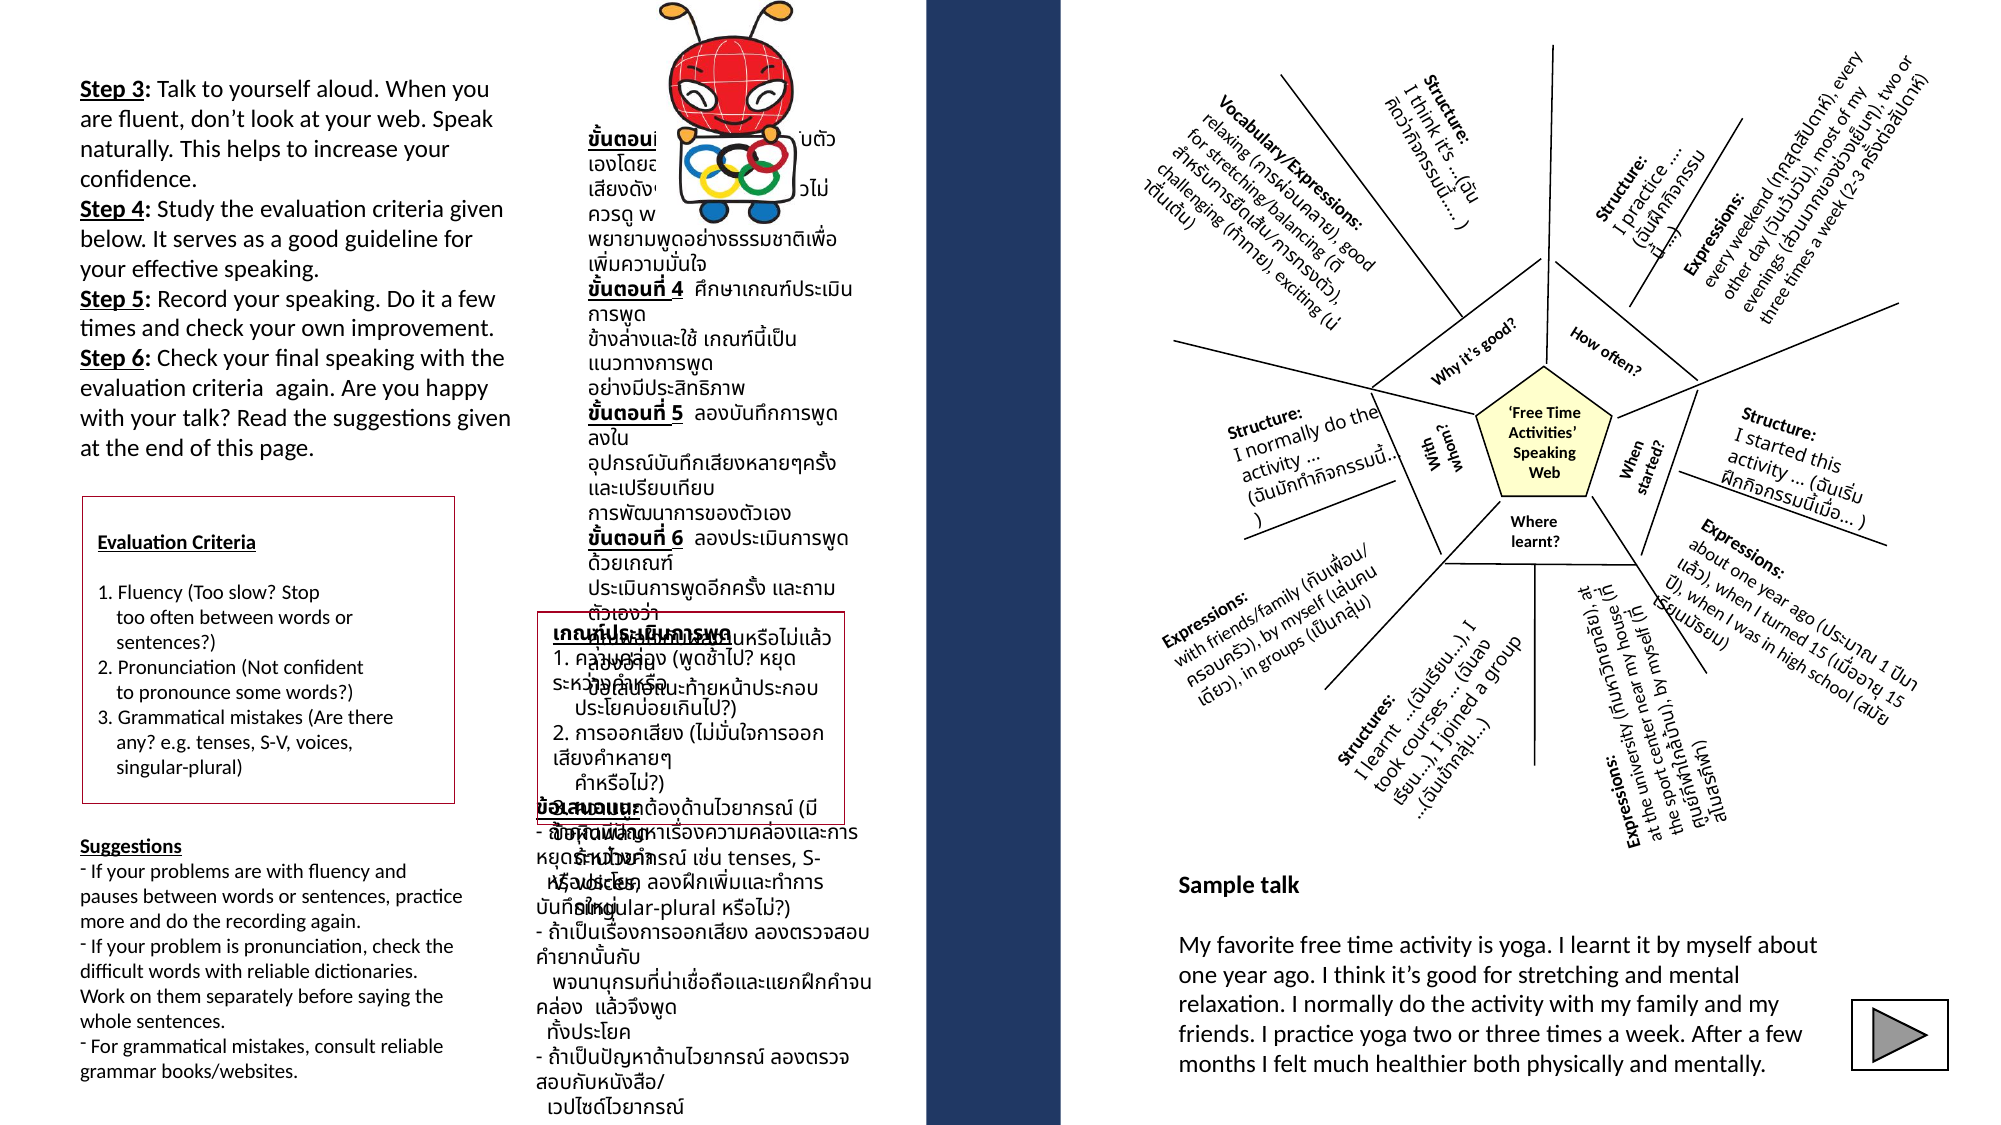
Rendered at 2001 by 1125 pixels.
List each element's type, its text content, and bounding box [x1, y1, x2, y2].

text_box Structure: I practice …. (ฉันฝึกกิจกรรมนี้ ...) [1574, 75, 1762, 281]
text_box ขั้นตอนที่ 3 ลองฝึกพูดกับตัวเองโดยออก เสียงดังๆ เมื่อพูดคล่องแล้วไม่ควรดู web พยายามพูดอย่างธรรมชาติเพื่อเพิ่มความมั่นใจ ขั้นตอนที่ 4 ศึกษาเกณฑ์ประเมินการพูด ข้างล่างและใช้ เกณฑ์นี้เป็นแนวทางการพูด อย่างมีประสิทธิภาพ ขั้นตอนที่ 5 ลองบันทึกการพูดลงใน อุปกรณ์บันทึกเสียงหลายๆครั้งและเปรียบเทียบ การพัฒนาการของตัวเอง ขั้นตอนที่ 6 ลองประเมินการพูดด้วยเกณฑ์ ประเมินการพูดอีกครั้ง และถามตัวเองว่า คุณพอใจกับผลงานหรือไม่แล้วลองอ่าน ข้อเสนอแนะท้ายหน้าประกอบ [573, 117, 869, 708]
text_box Step 3: Talk to yourself aloud. When you are fluent, don’t look at your web. Speak naturally. This helps to increase your confidence. Step 4: Study the evaluation criteria given below. It serves as a good guideline for your effective speaking. Step 5: Record your speaking. Do it a few times and check your own improvement. Step 6: Check your final speaking with the evaluation criteria again. Are you happy with your talk? Read the suggestions given at the end of this page. [65, 65, 538, 469]
text_box Expressions: about one year ago (ประมาณ 1 ปีมาแล้ว), when I turned 15 (เมื่ออายุ 15 ปี), when I was in high school (สมัยเรียนมัธยม) [1632, 498, 1972, 779]
text_box Where learnt? [1487, 502, 1585, 560]
text_box Structure: I started this activity ... (ฉันเริ่มฝึกกิจกรรมนี้เมื่อ... ) [1702, 389, 1915, 547]
text_box [1499, 490, 1577, 497]
text_box How often? [1548, 305, 1670, 401]
text_box Structures: I learnt …(ฉันเรียน…), I took courses … (ฉันลงเรียน…), I joined a group …(ฉันเข้ากลุ่ม…) [1316, 559, 1569, 840]
text_box Sample talk My favorite free time activity is yoga. I learnt it by myself about one year ago. I think it’s good for stretching and mental relaxation. I normally do the activity with my family and my friends. I practice yoga two or three times a week. After a few months I felt much healthier both physically and mentally. [1163, 860, 1849, 1086]
text_box When started? [1575, 396, 1686, 524]
text_box [925, 0, 1062, 1125]
text_box Expressions: at the university (ทีมหาวิทยาลัย), at the sport center near my house (ที่ศูนย์กีฬาใกล้บ้าน), by myself (ที่สโมสรกีฬา) [1534, 539, 1742, 860]
text_box Why it’s good? [1402, 291, 1545, 411]
text_box Vocabulary/Expressions: relaxing (การผ่อนคลาย), good for stretching/balancing (ดีสำหรับการยืดเส้น/การทรงตัว), challenging (ท้าทาย), exciting (น่าตื่นเต้น) [1122, 74, 1426, 370]
text_box Suggestions If your problems are with fluency and pauses between words or sentences, practice more and do the recording again. If your problem is pronunciation, check the difficult words with reliable dictionaries. Work on them separately before saying the whole sentences. For grammatical mistakes, consult reliable grammar books/websites. [65, 825, 479, 1090]
text_box With whom? [1402, 395, 1483, 515]
text_box Structure: I normally do the activity … (ฉันมักทำกิจกรรมนี้... ) [1207, 363, 1427, 542]
text_box Structure: I think it’s …(ฉันคิดว่ากิจกรรมนี้..... ) [1367, 53, 1529, 250]
text_box ข้อเสนอแนะ ถ้าคุณมีปัญหาเรื่องความคล่องและการหยุดระหว่างคำ หรือประโยค ลองฝึกเพิ่มและทำการบันทึกใหม่ ถ้าเป็นเรื่องการออกเสียง ลองตรวจสอบคำยากนั้นกับ พจนานุกรมที่น่าเชื่อถือและแยกฝึกคำจนคล่อง แล้วจึงพูด ทั้งประโยค ถ้าเป็นปัญหาด้านไวยากรณ์ ลองตรวจสอบกับหนังสือ/ เวปไซด์ไวยากรณ์ [521, 786, 888, 1125]
picture [656, 0, 799, 225]
text_box ‘Free Time Activities’ Speaking Web [1478, 393, 1611, 490]
text_box [1851, 999, 1949, 1071]
text_box Expressions: every weekend (ทุกสุดสัปดาห์), every other day (วันเว้นวัน), most of my evenings (ส่วนมากของช่วงเย็นๆ), two or three times a week (2-3 ครั้งต่อสัปดาห์) [1664, 0, 1956, 345]
text_box Evaluation Criteria 1. Fluency (Too slow? Stop too often between words or sentences?) 2. Pronunciation (Not confident to pronounce some words?) 3. Grammatical mistakes (Are there any? e.g. tenses, S-V, voices, singular-plural) [82, 496, 455, 804]
text_box [1507, 366, 1581, 393]
text_box Expressions: with friends/family (กับเพื่อน/ ครอบครัว), by myself (เล่นคนเดียว), in groups (เป็นกลุ่ม) [1141, 494, 1448, 725]
text_box เกณฑ์ประเมินการพูด 1. ความคล่อง (พูดช้าไป? หยุดระหว่างคำหรือ ประโยคบ่อยเกินไป?) 2. การออกเสียง (ไม่มั่นใจการออกเสียงคำหลายๆ คำหรือไม่?) 3. ความถูกต้องด้านไวยากรณ์ (มีข้อผิดพลาด ด้านไวยากรณ์ เช่น tenses, S-V, voices, singular-plural หรือไม่?) [537, 612, 845, 825]
